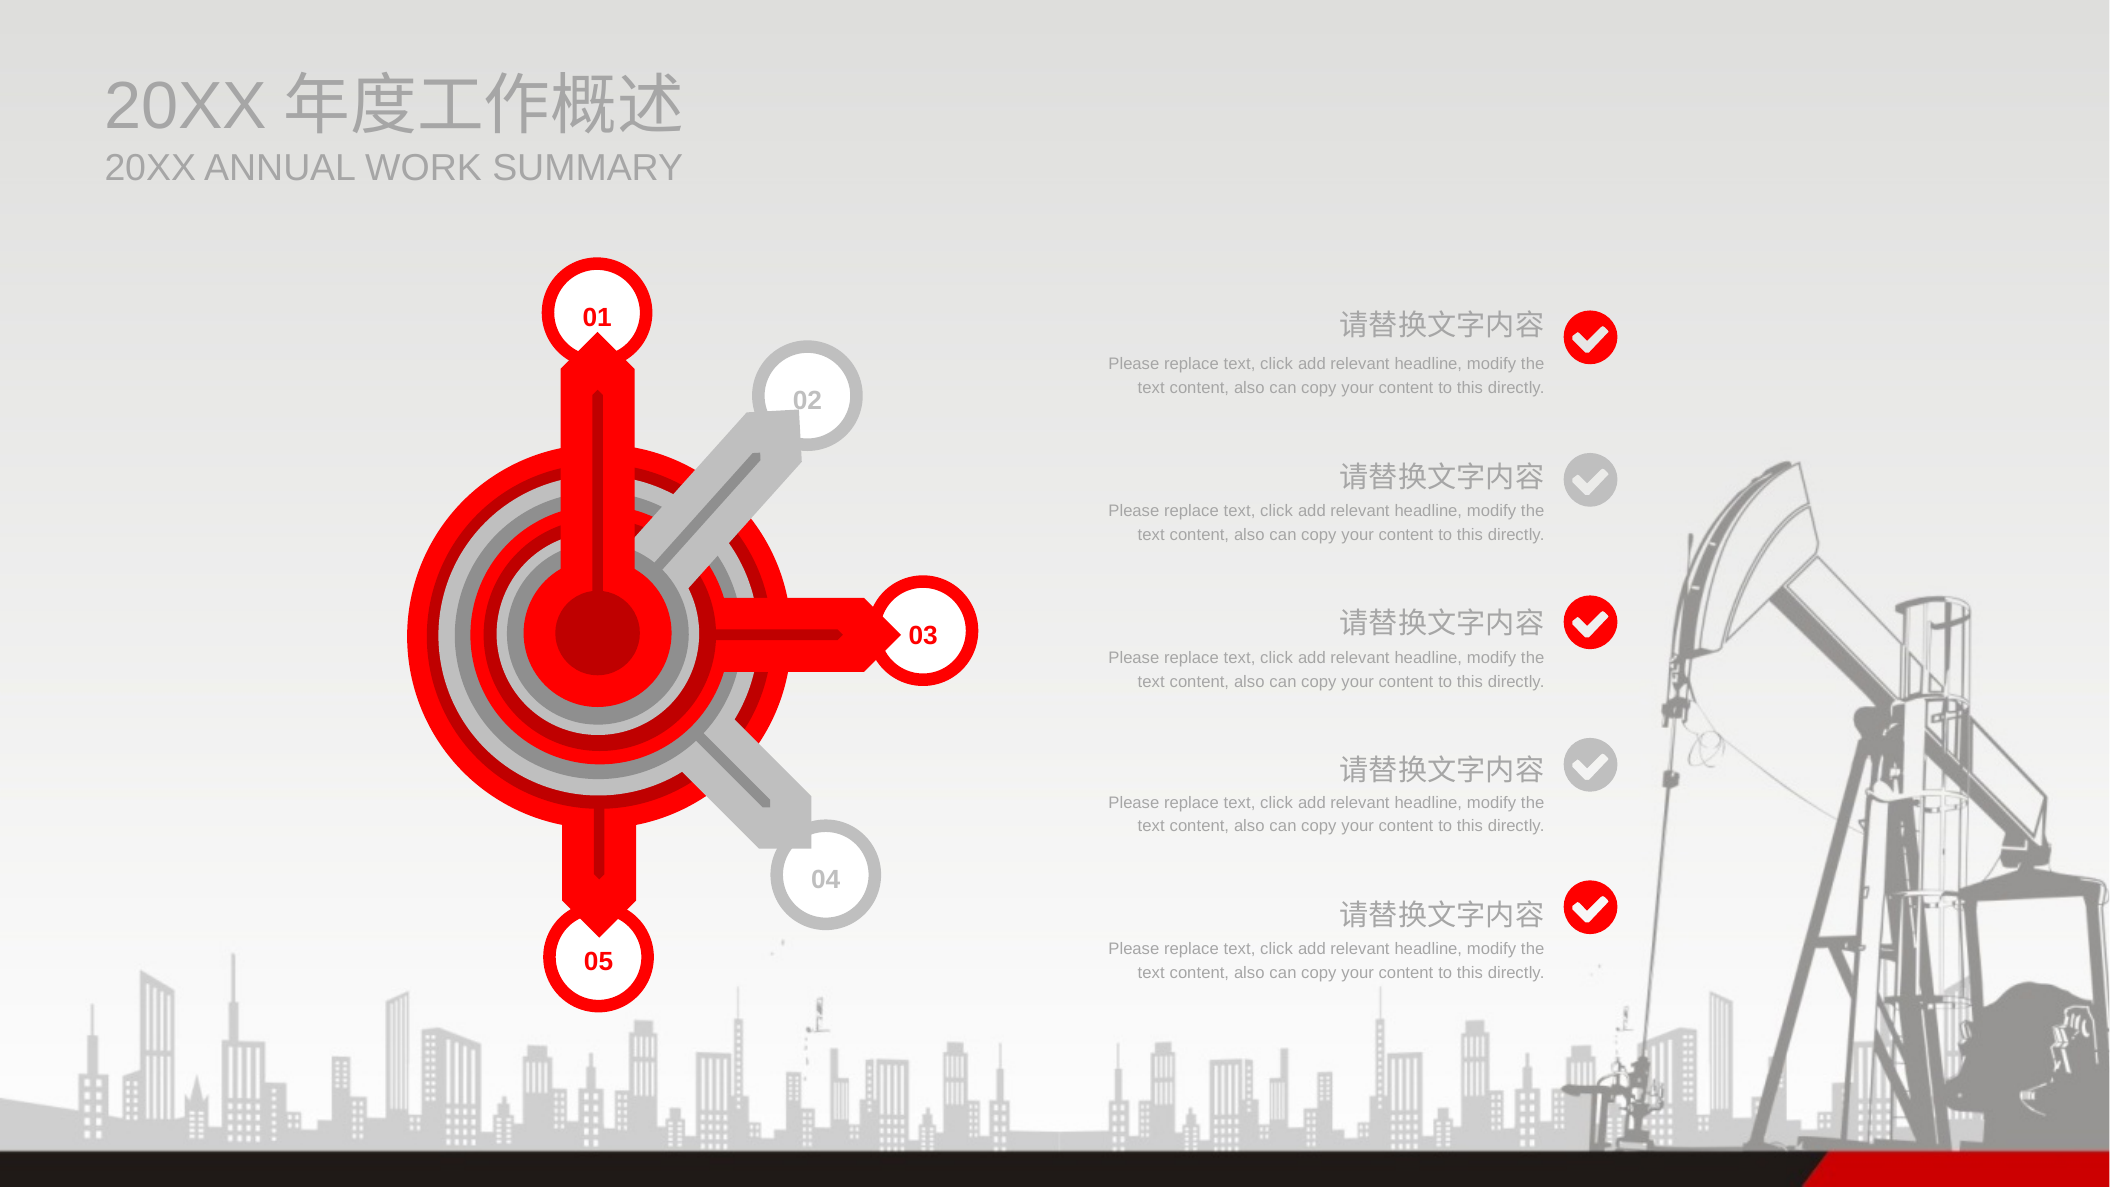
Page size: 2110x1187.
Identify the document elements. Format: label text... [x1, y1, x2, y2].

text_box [1091, 745, 1546, 834]
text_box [1091, 890, 1546, 981]
text_box [1563, 595, 1618, 650]
text_box 20XX ANNUAL WORK SUMMARY [104, 142, 692, 188]
text_box 04 [797, 824, 876, 925]
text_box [523, 331, 672, 707]
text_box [488, 454, 809, 916]
text_box 03 [877, 580, 974, 681]
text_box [1091, 305, 1546, 396]
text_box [563, 357, 766, 761]
text_box 02 [766, 345, 858, 446]
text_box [1091, 452, 1546, 543]
text_box [1563, 737, 1618, 792]
text_box 20XX年度工作概述 [104, 61, 692, 142]
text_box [407, 444, 792, 938]
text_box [556, 419, 816, 851]
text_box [1091, 599, 1546, 689]
text_box 01 [546, 262, 648, 331]
text_box [1563, 310, 1618, 365]
text_box [1563, 880, 1618, 935]
text_box 05 [548, 938, 649, 1008]
picture [0, 0, 2110, 1187]
text_box [1563, 452, 1618, 507]
